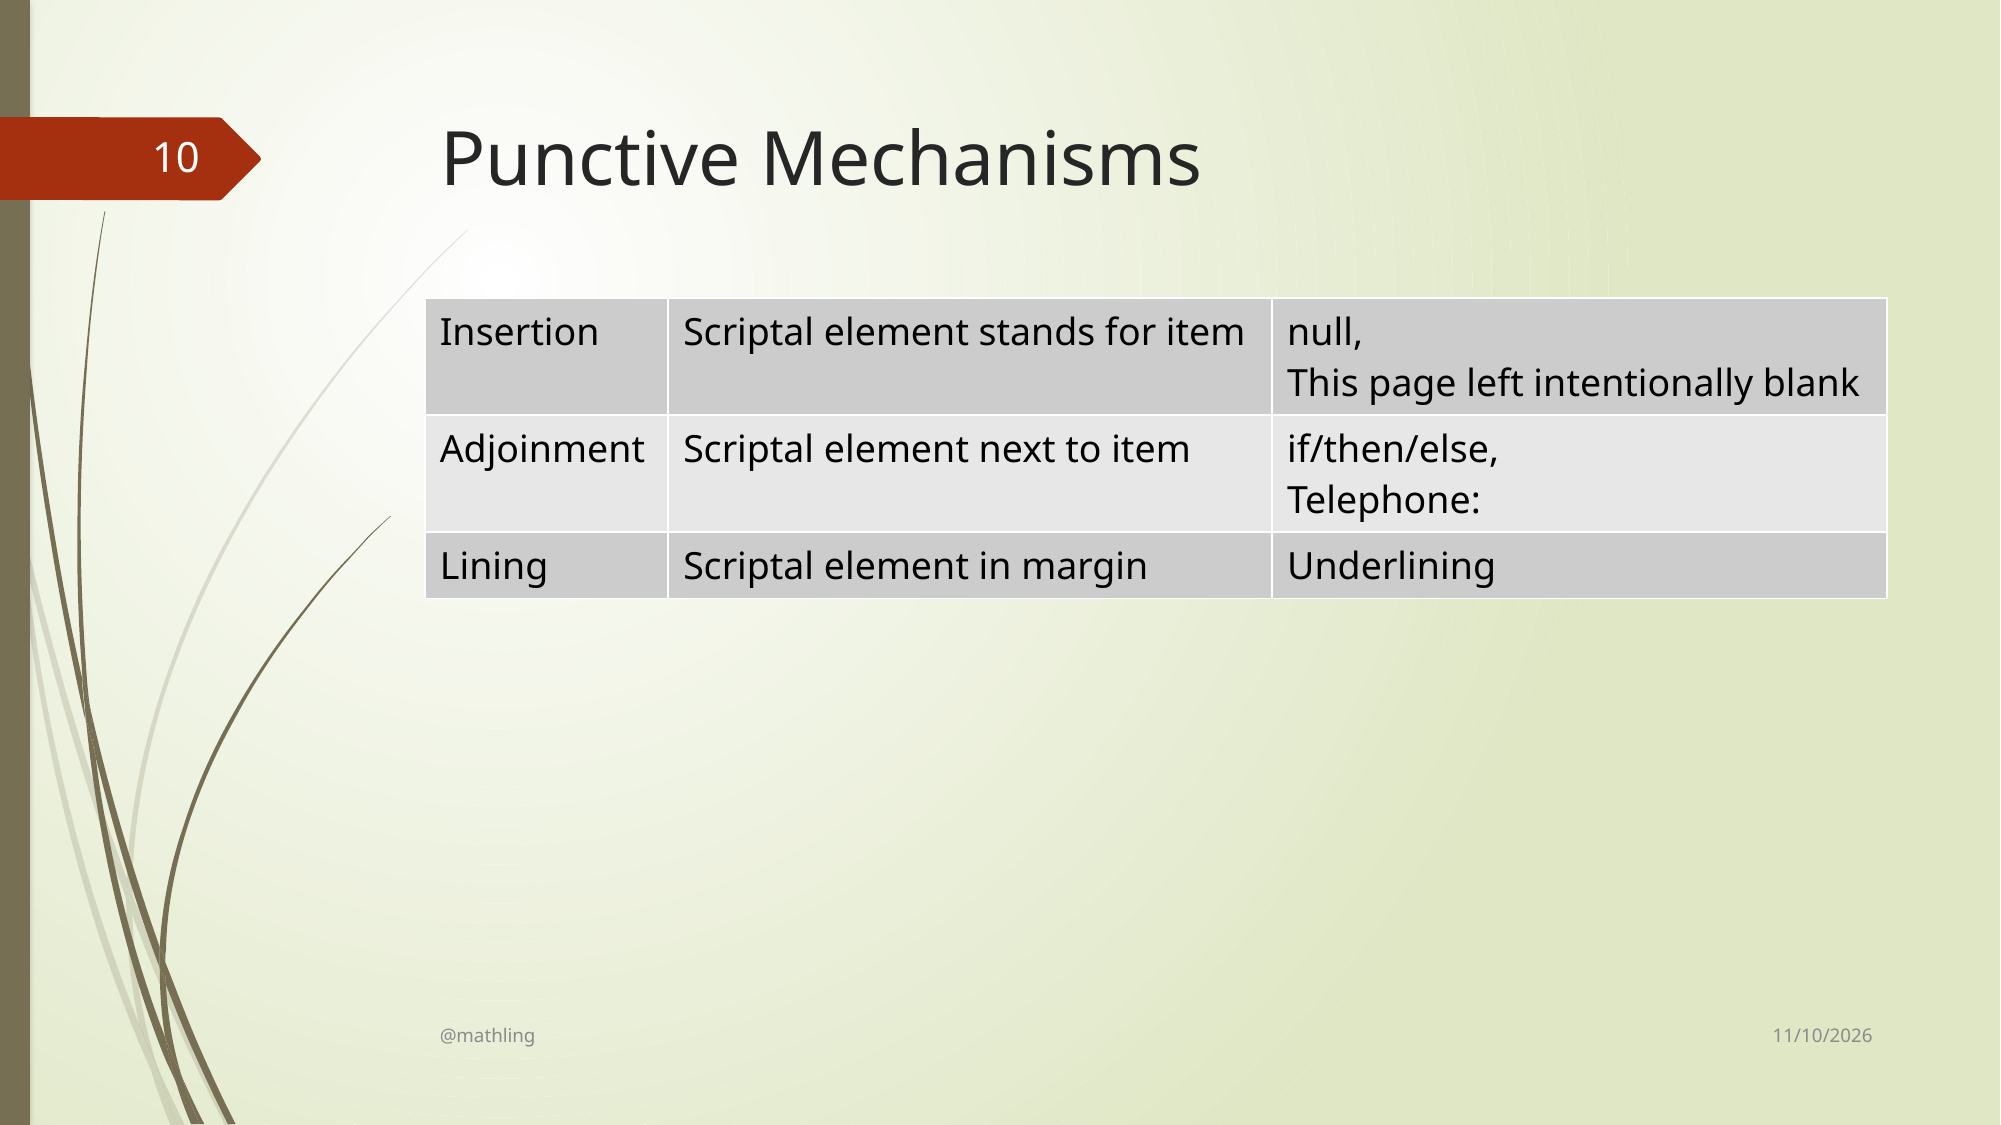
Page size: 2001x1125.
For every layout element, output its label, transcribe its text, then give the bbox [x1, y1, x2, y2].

table_cell Underlining [1273, 533, 1886, 598]
table_cell if/then/else, Telephone: [1273, 416, 1886, 531]
table_cell Scriptal element next to item [669, 416, 1271, 531]
table_cell Adjoinment [426, 416, 667, 531]
table_header null, This page left intentionally blank [1273, 299, 1886, 414]
slide_number 10 [87, 129, 216, 190]
table_cell Scriptal element in margin [669, 533, 1271, 598]
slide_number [1699, 1005, 1888, 1067]
table_cell Lining [426, 533, 667, 598]
title Punctive Mechanisms [425, 102, 1888, 262]
table_header Scriptal element stands for item [669, 299, 1271, 414]
table_header Insertion [426, 299, 667, 414]
footer @mathling [424, 1006, 1675, 1067]
